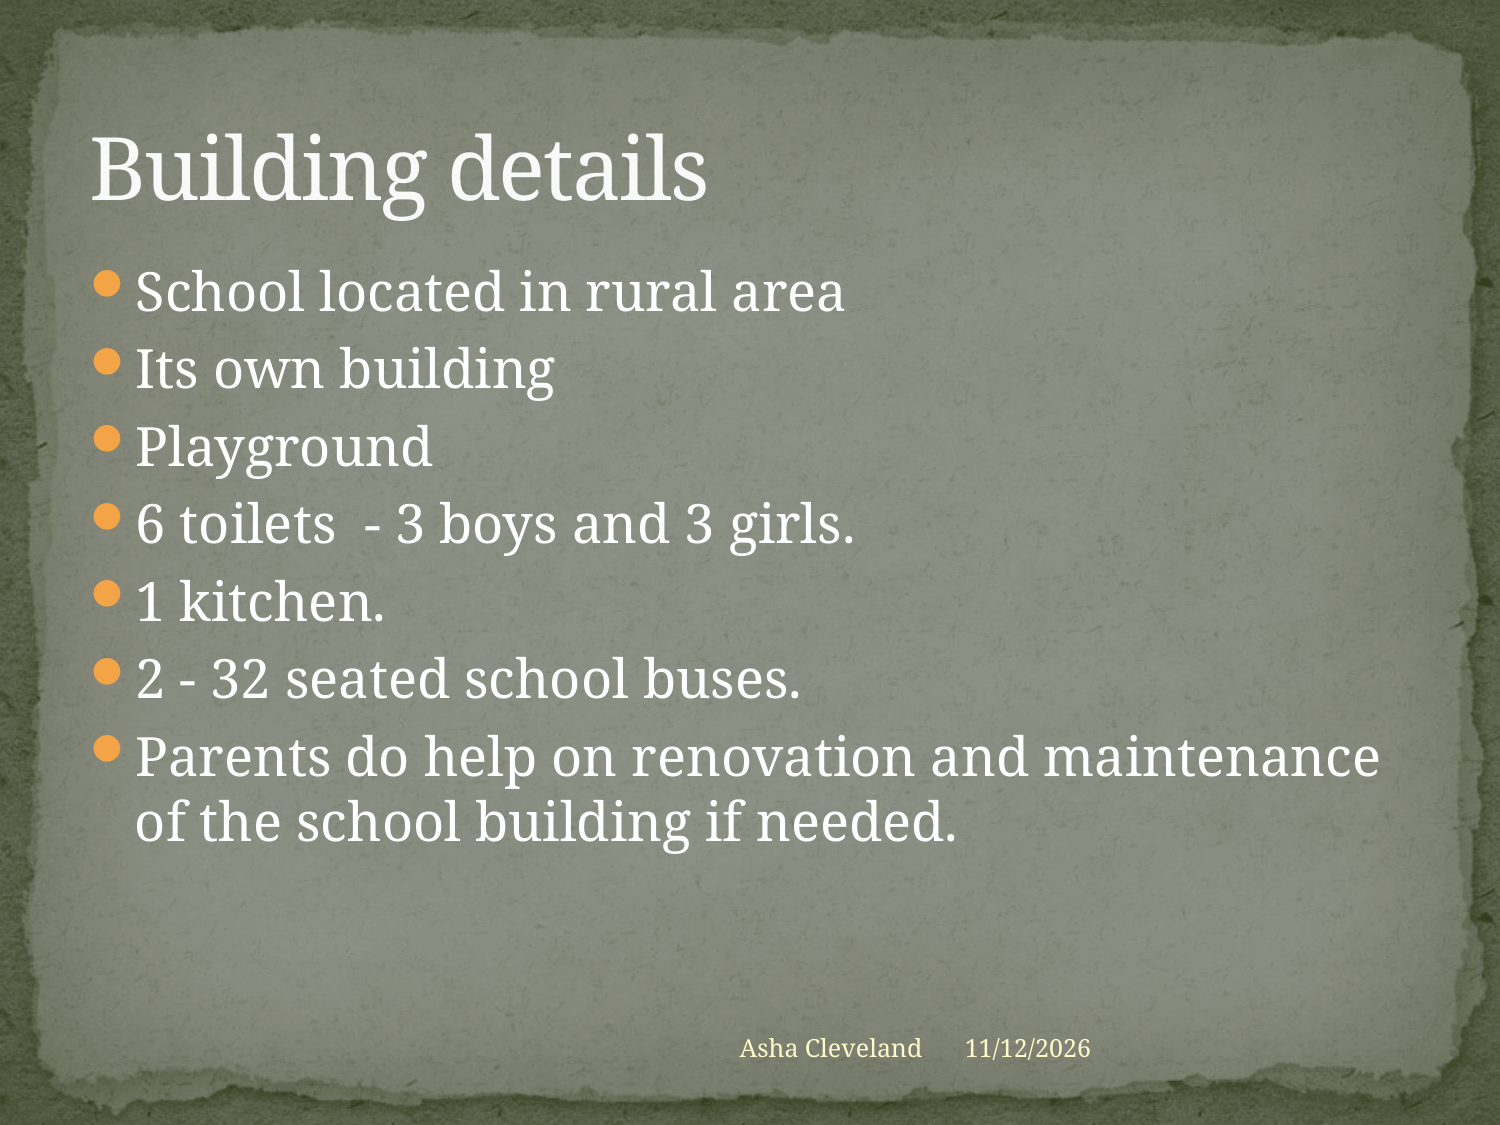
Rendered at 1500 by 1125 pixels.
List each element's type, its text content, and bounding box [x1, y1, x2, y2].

list School located in rural area Its own building Playground 6 toilets - 3 boys and 3 girls. 1 kitchen. 2 - 32 seated school buses. Parents do help on renovation and maintenance of the school building if needed. [75, 249, 1425, 1000]
title Building details [74, 24, 1425, 225]
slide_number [950, 1017, 1375, 1081]
footer Asha Cleveland [350, 1017, 938, 1081]
